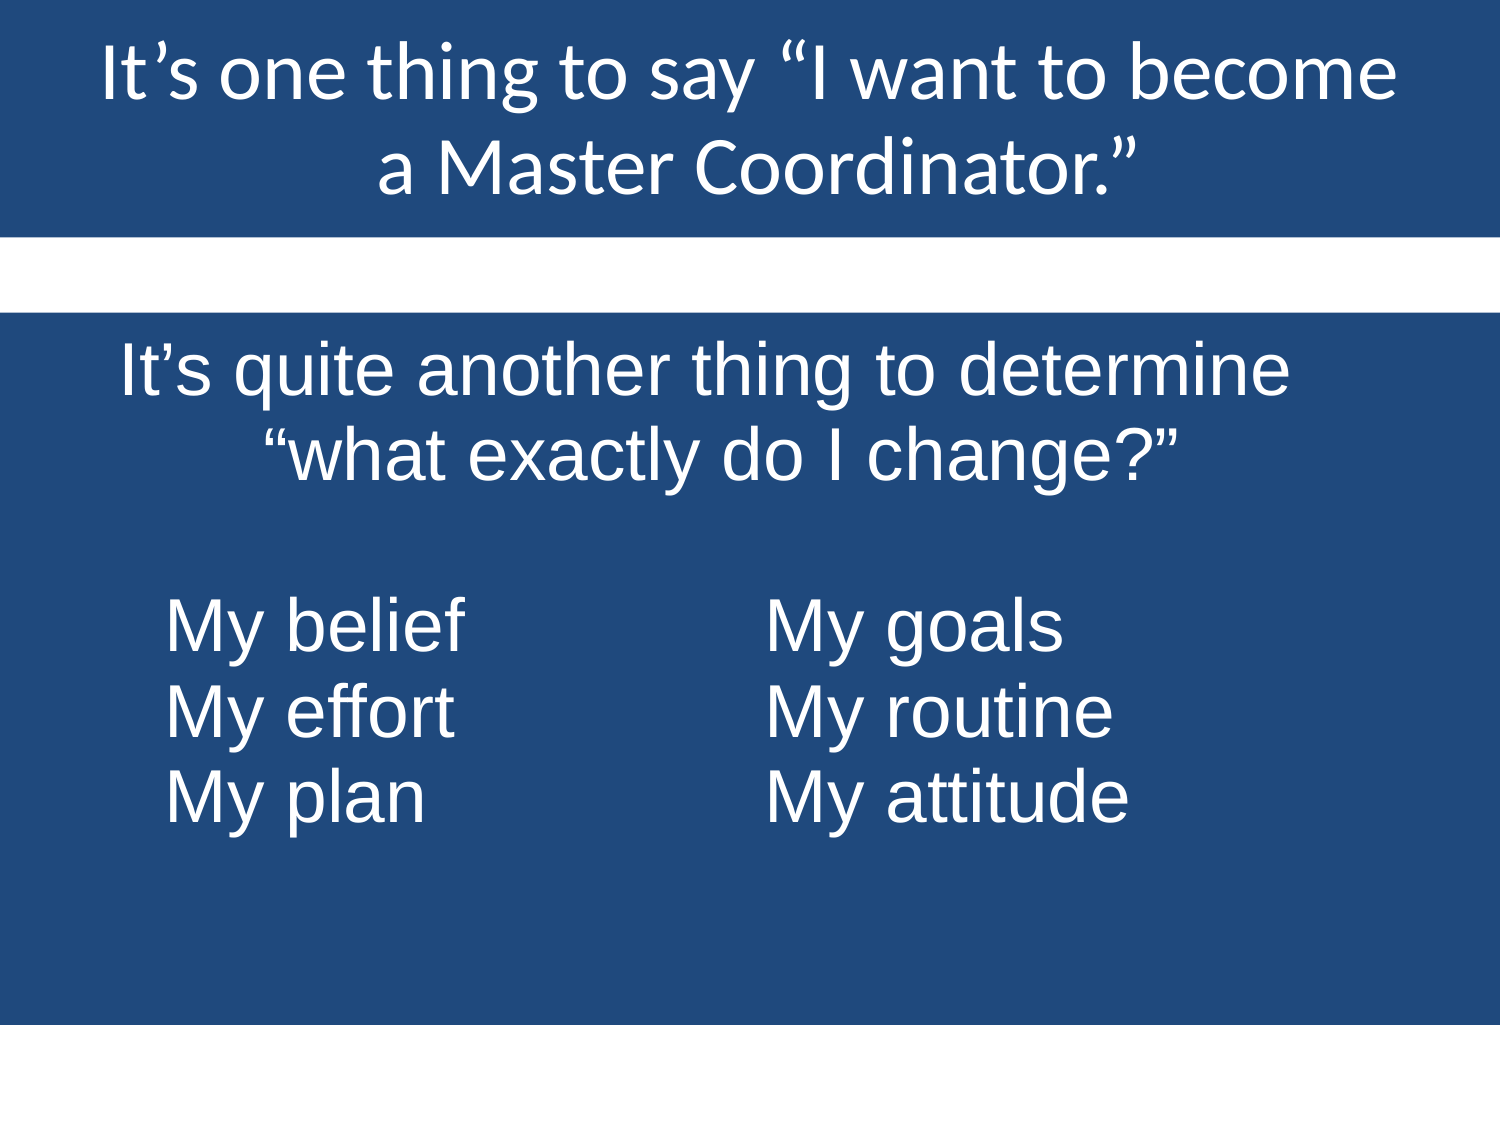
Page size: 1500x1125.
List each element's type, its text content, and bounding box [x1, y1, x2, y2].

text_box It’s quite another thing to determine “what exactly do I change?” My belief My goals My effort My routine My plan My attitude [0, 312, 1500, 1025]
title It’s one thing to say “I want to become a Master Coordinator.” [0, 0, 1500, 238]
text_box [37, 312, 1450, 943]
